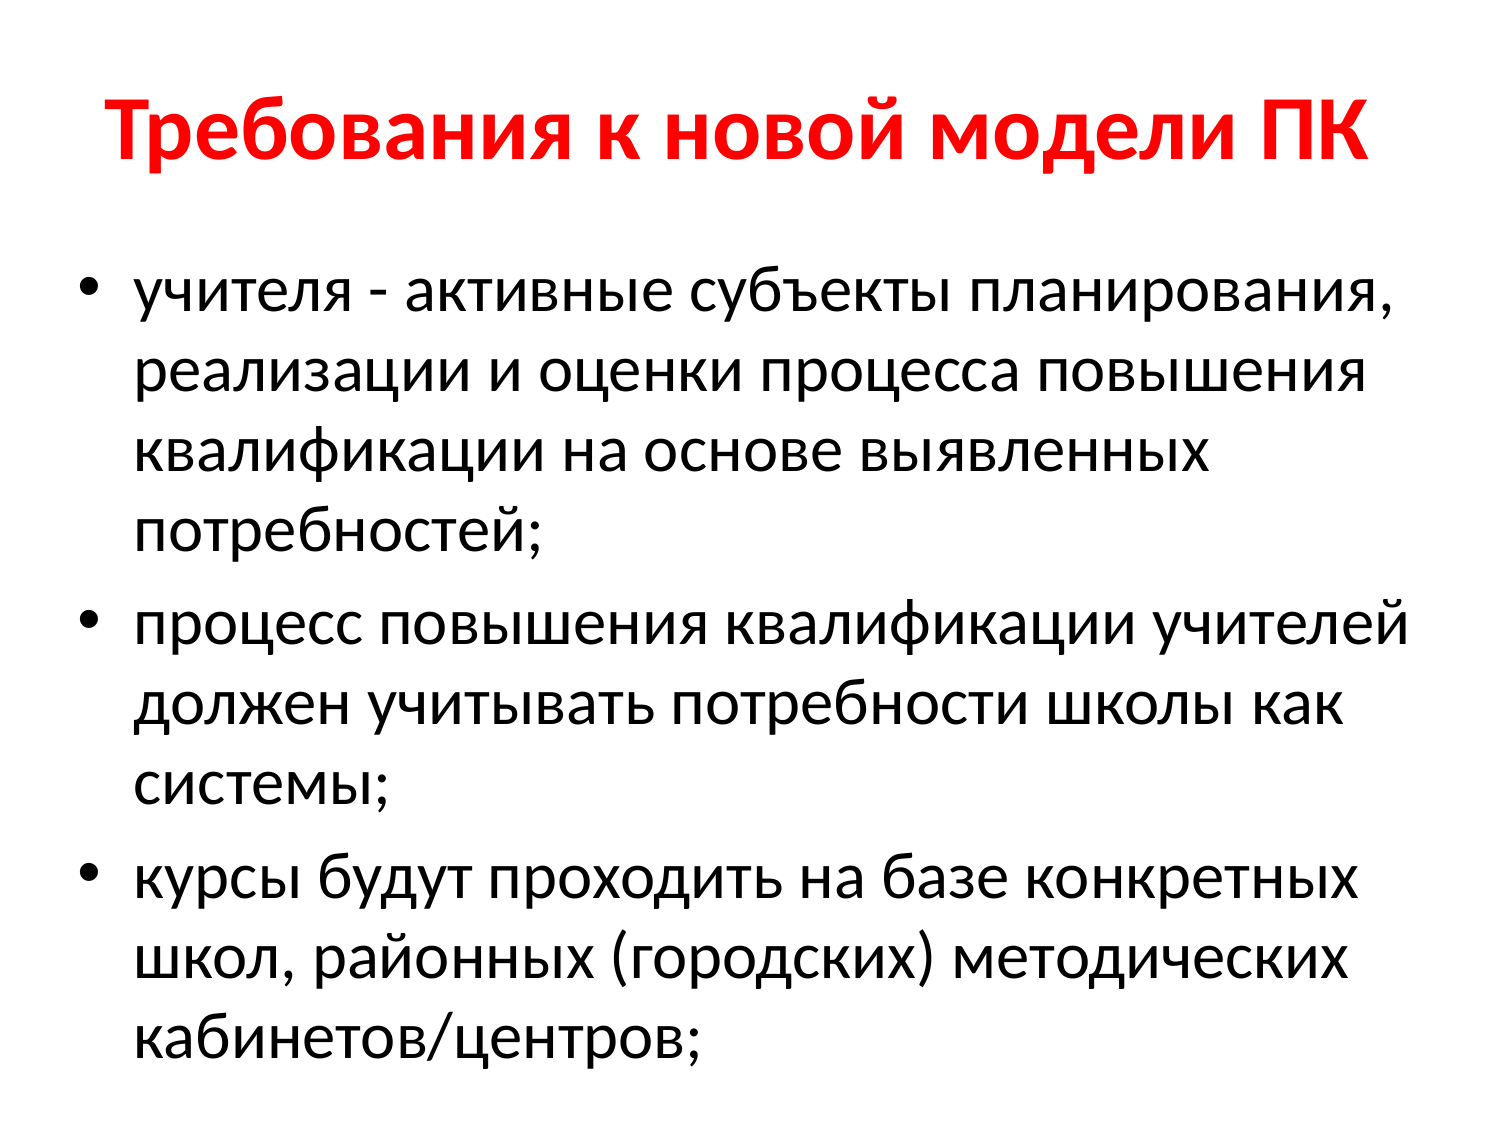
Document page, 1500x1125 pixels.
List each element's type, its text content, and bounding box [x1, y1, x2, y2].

title Требования к новой модели ПК [50, 45, 1425, 200]
list учителя - активные субъекты планирования, реализации и оценки процесса повышения квалификации на основе выявленных потребностей; процесс повышения квалификации учителей должен учитывать потребности школы как системы; курсы будут проходить на базе конкретных школ, районных (городских) методических кабинетов/центров; [62, 237, 1438, 1125]
